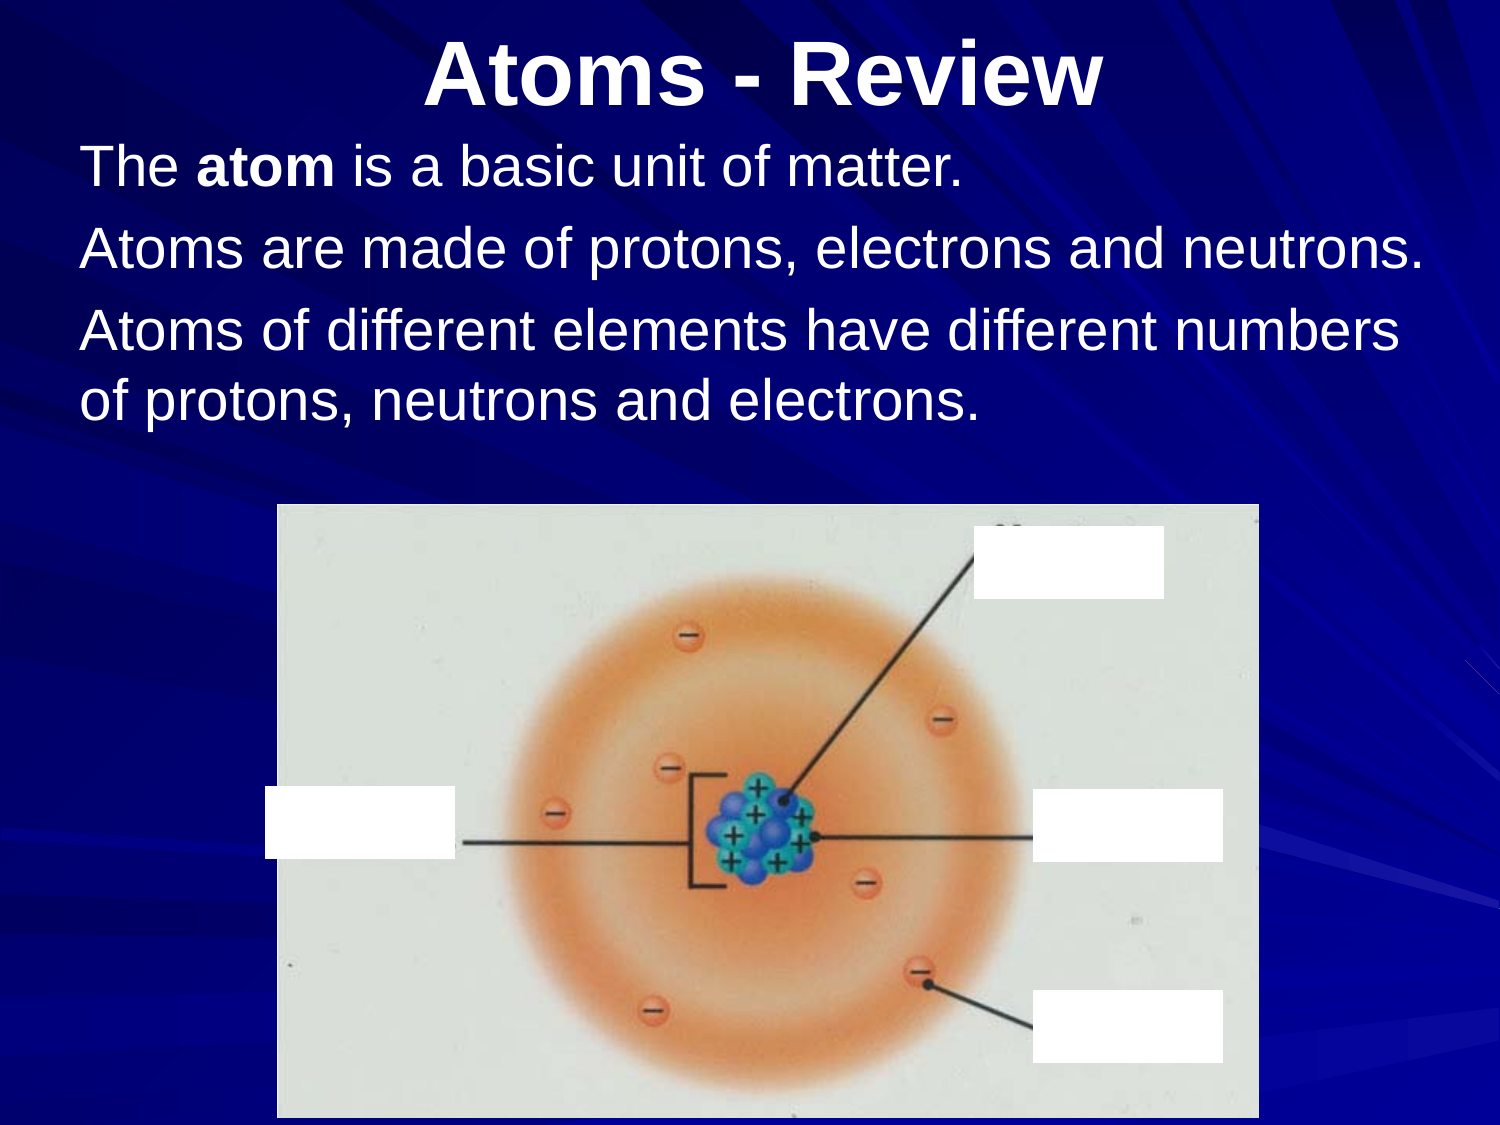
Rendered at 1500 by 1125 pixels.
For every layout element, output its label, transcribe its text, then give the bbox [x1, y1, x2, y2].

list The atom is a basic unit of matter. Atoms are made of protons, electrons and neutrons. Atoms of different elements have different numbers of protons, neutrons and electrons. [64, 120, 1460, 457]
picture [277, 504, 1259, 1118]
title Atoms - Review [88, 0, 1439, 120]
text_box [265, 786, 272, 858]
